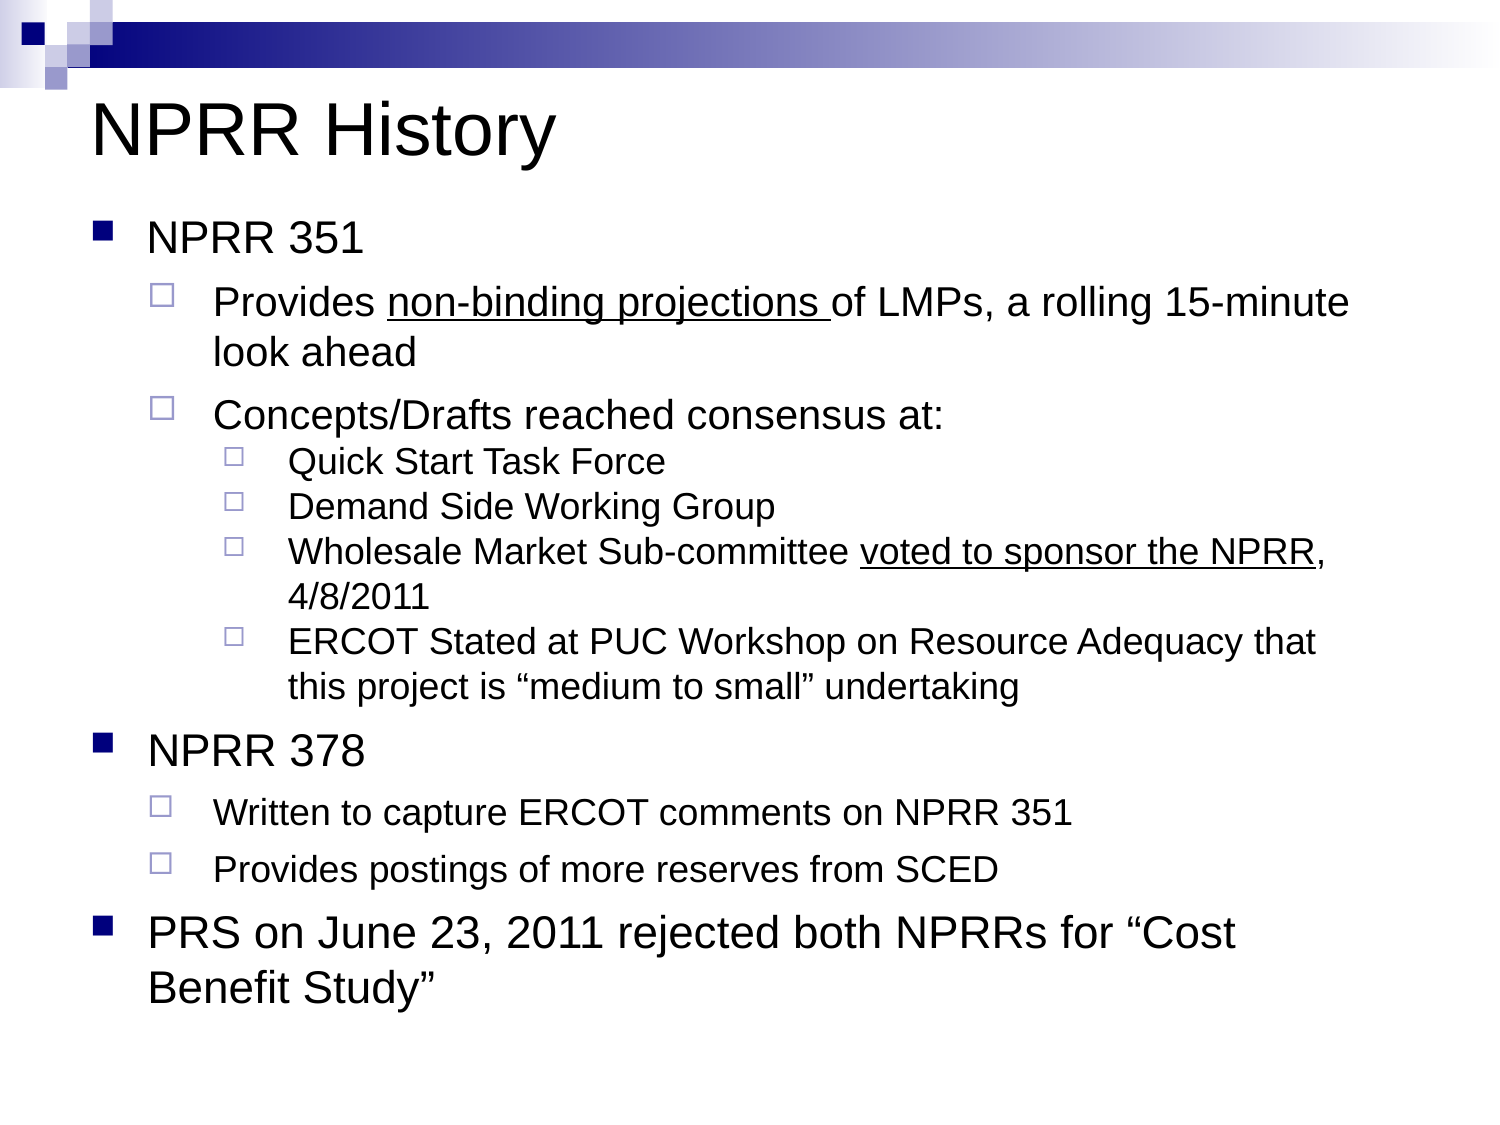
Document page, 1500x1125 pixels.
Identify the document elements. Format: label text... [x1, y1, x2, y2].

title NPRR History [74, 49, 1213, 199]
list NPRR 351 Provides non-binding projections of LMPs, a rolling 15-minute look ahead Concepts/Drafts reached consensus at: Quick Start Task Force Demand Side Working Group Wholesale Market Sub-committee voted to sponsor the NPRR, 4/8/2011 ERCOT Stated at PUC Workshop on Resource Adequacy that this project is “medium to small” undertaking NPRR 378 Written to capture ERCOT comments on NPRR 351 Provides postings of more reserves from SCED PRS on June 23, 2011 rejected both NPRRs for “Cost Benefit Study” [74, 199, 1376, 1063]
